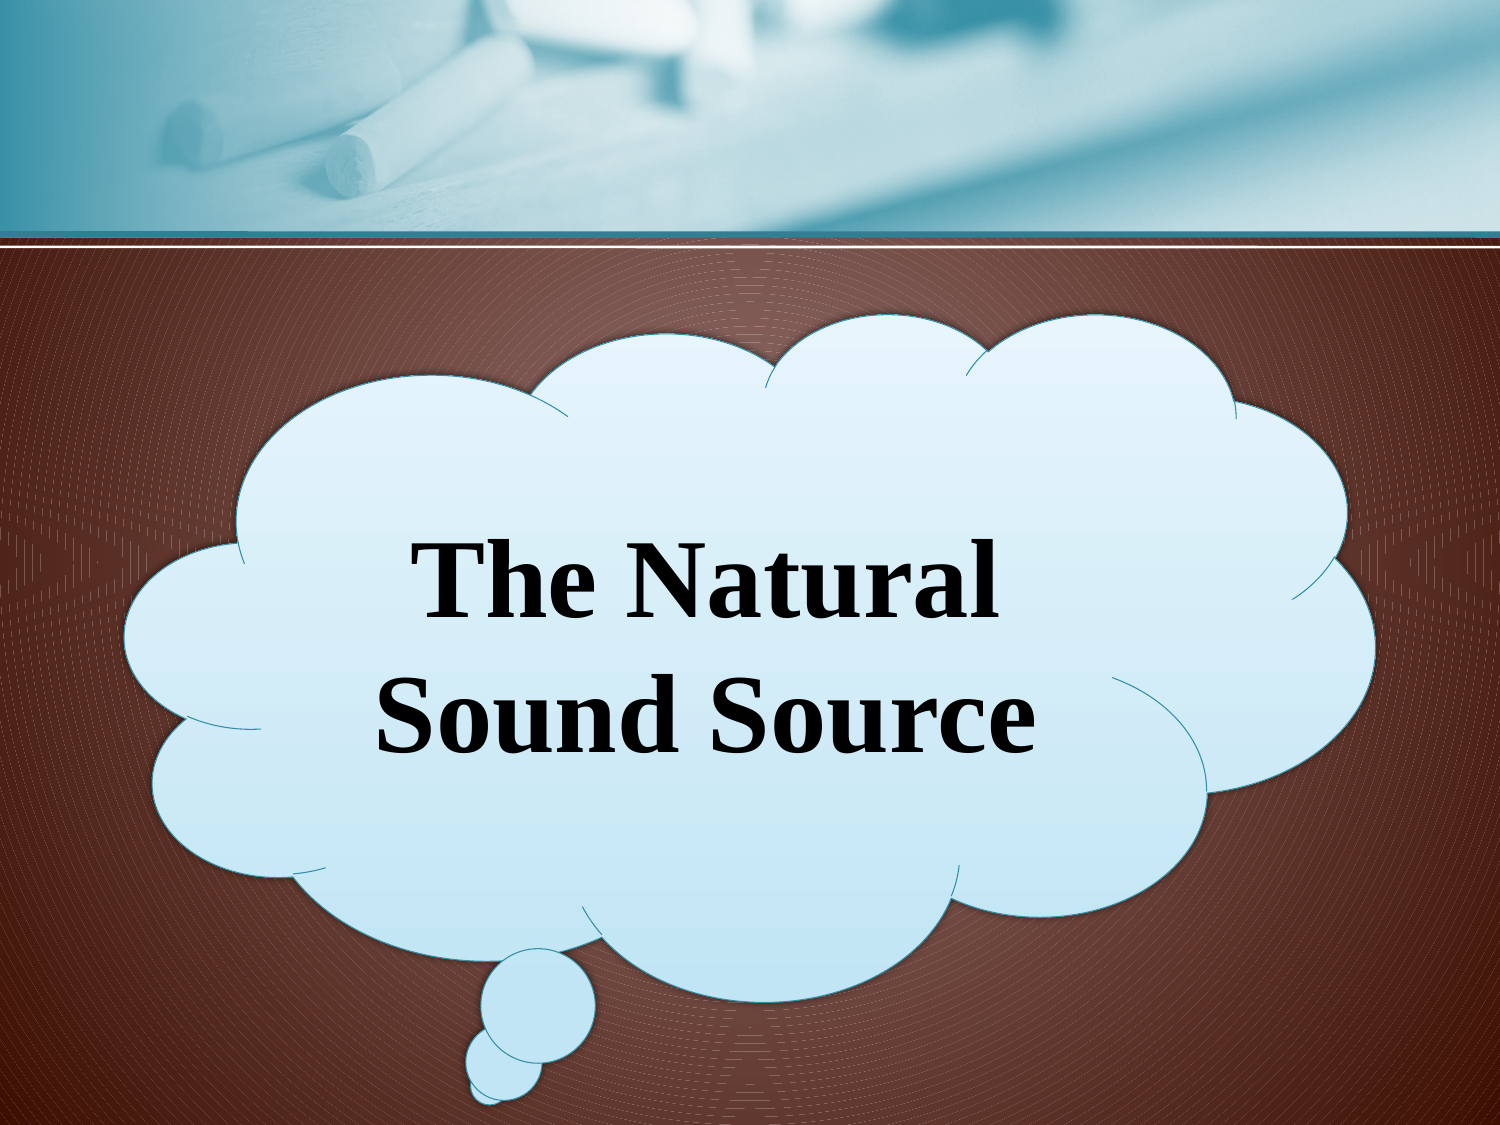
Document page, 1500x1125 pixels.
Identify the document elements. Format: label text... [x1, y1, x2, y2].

text_box The Natural Sound Source [123, 314, 1377, 1106]
